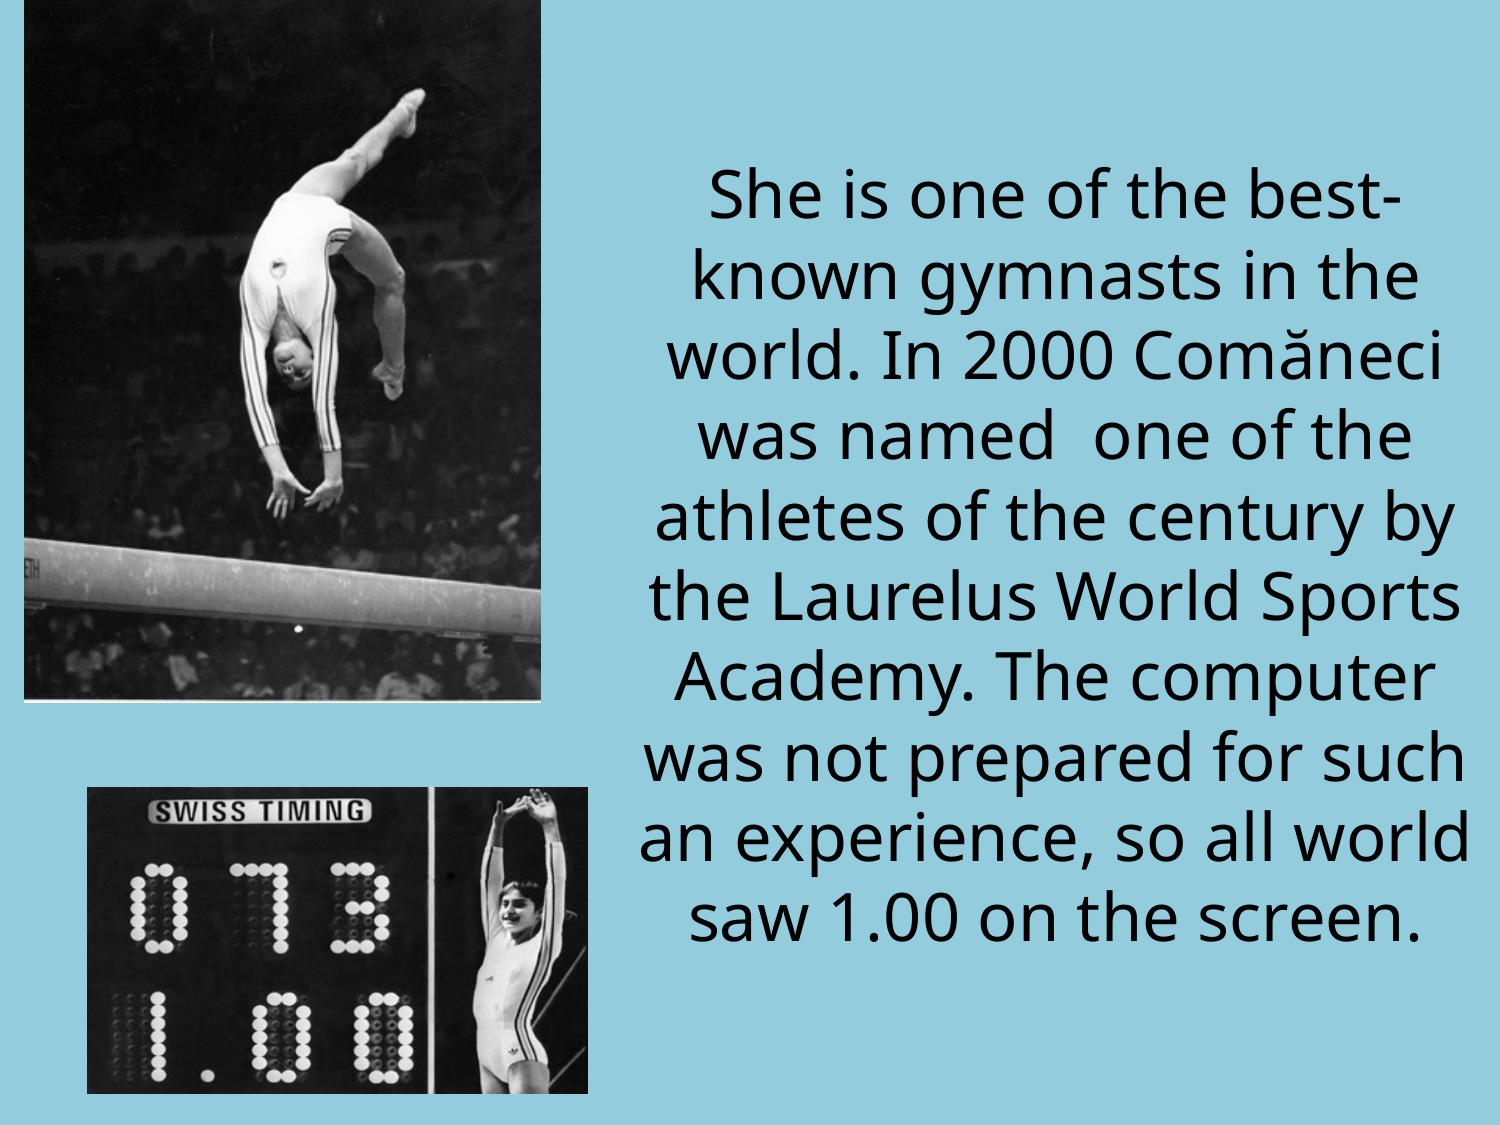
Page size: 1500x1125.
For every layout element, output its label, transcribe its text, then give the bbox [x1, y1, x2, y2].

title She is one of the best-known gymnasts in the world. In 2000 Comăneci was named one of the athletes of the century by the Laurelus World Sports Academy. The computer was not prepared for such an experience, so all world saw 1.00 on the screen. [612, 112, 1500, 1075]
picture [87, 787, 588, 1094]
picture [24, 0, 541, 704]
